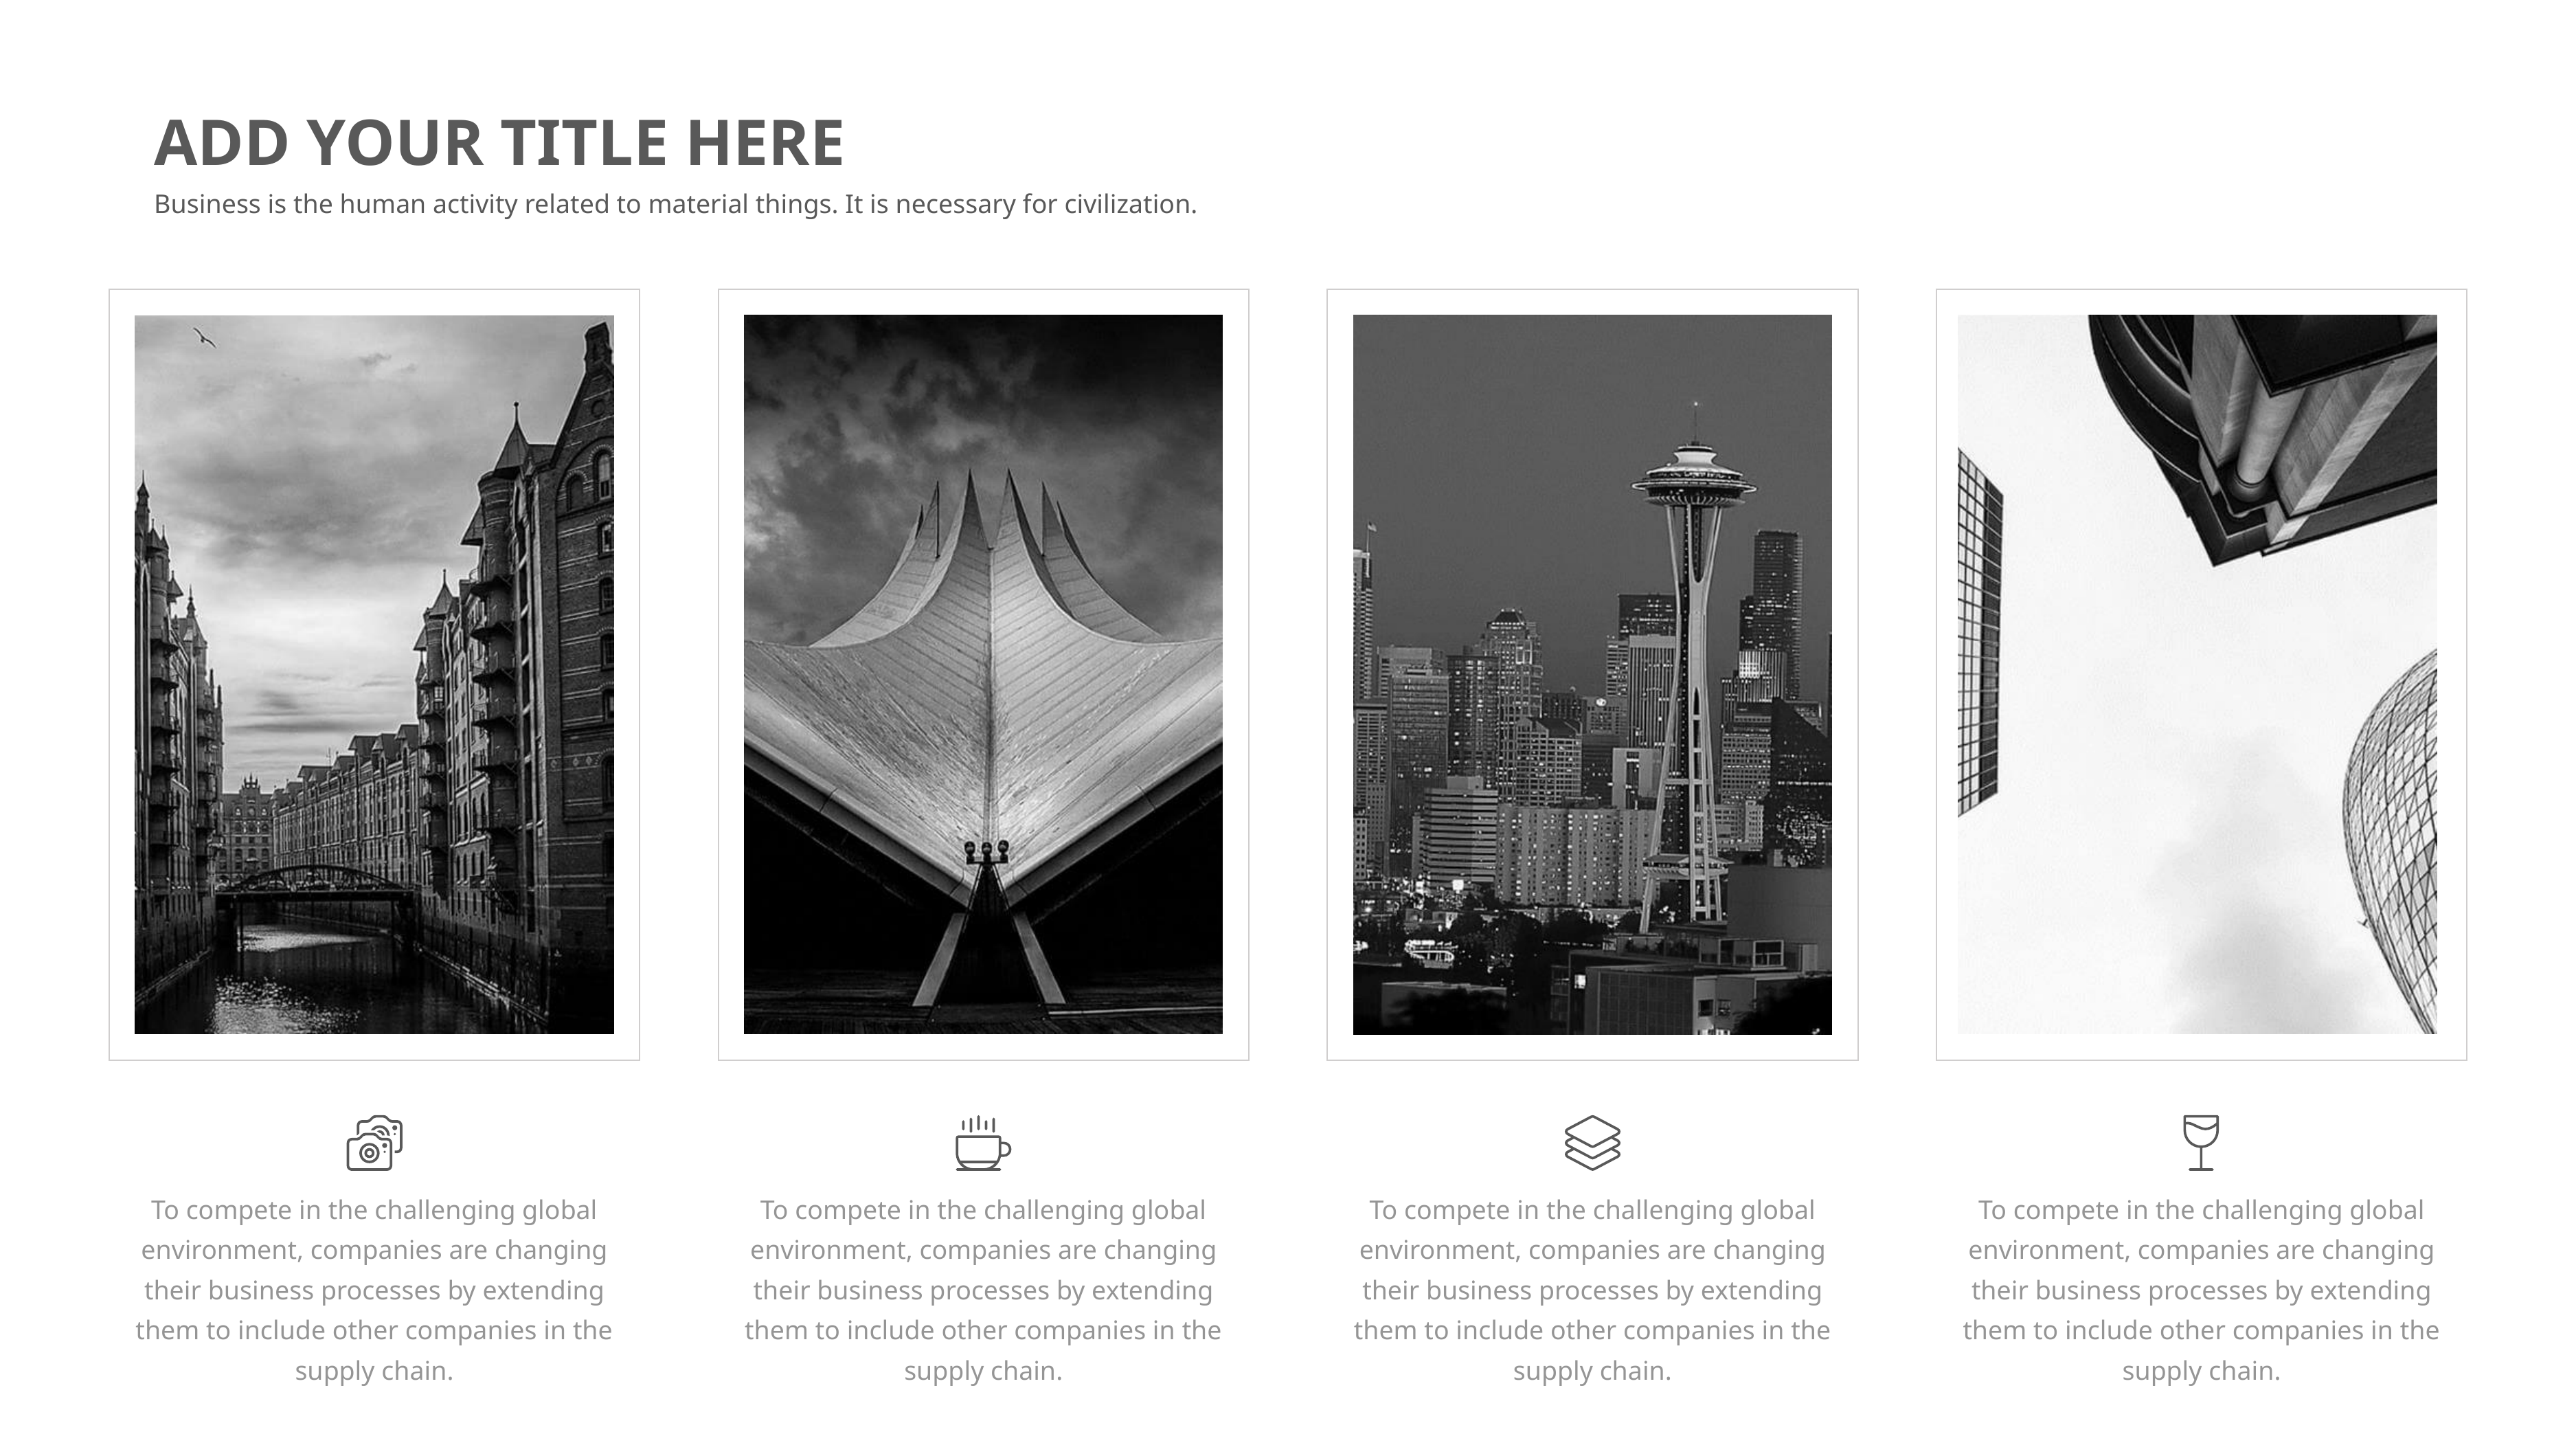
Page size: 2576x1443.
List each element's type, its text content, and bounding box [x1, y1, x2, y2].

picture [1958, 315, 2437, 1034]
text_box [962, 1120, 965, 1130]
text_box To compete in the challenging global environment, companies are changing their business processes by extending them to include other companies in the supply chain. [718, 1178, 1250, 1390]
text_box [718, 289, 1250, 1061]
text_box [109, 289, 640, 1061]
picture [135, 315, 614, 1034]
text_box [992, 1117, 995, 1133]
text_box To compete in the challenging global environment, companies are changing their business processes by extending them to include other companies in the supply chain. [1327, 1178, 1858, 1390]
text_box [1326, 289, 1859, 1061]
text_box [357, 1115, 403, 1154]
text_box [2183, 1115, 2219, 1171]
text_box To compete in the challenging global environment, companies are changing their business processes by extending them to include other companies in the supply chain. [1936, 1178, 2467, 1390]
text_box Business is the human activity related to material things. It is necessary for civilization. [144, 166, 1257, 223]
text_box [969, 1117, 973, 1133]
picture [1353, 315, 1832, 1035]
text_box [1564, 1115, 1621, 1171]
picture [744, 315, 1223, 1034]
text_box [956, 1135, 1012, 1171]
text_box ADD YOUR TITLE HERE [144, 59, 1121, 166]
text_box [977, 1115, 980, 1130]
text_box To compete in the challenging global environment, companies are changing their business processes by extending them to include other companies in the supply chain. [109, 1178, 640, 1390]
text_box [346, 1132, 393, 1171]
text_box [984, 1120, 988, 1130]
text_box [1936, 289, 2467, 1061]
